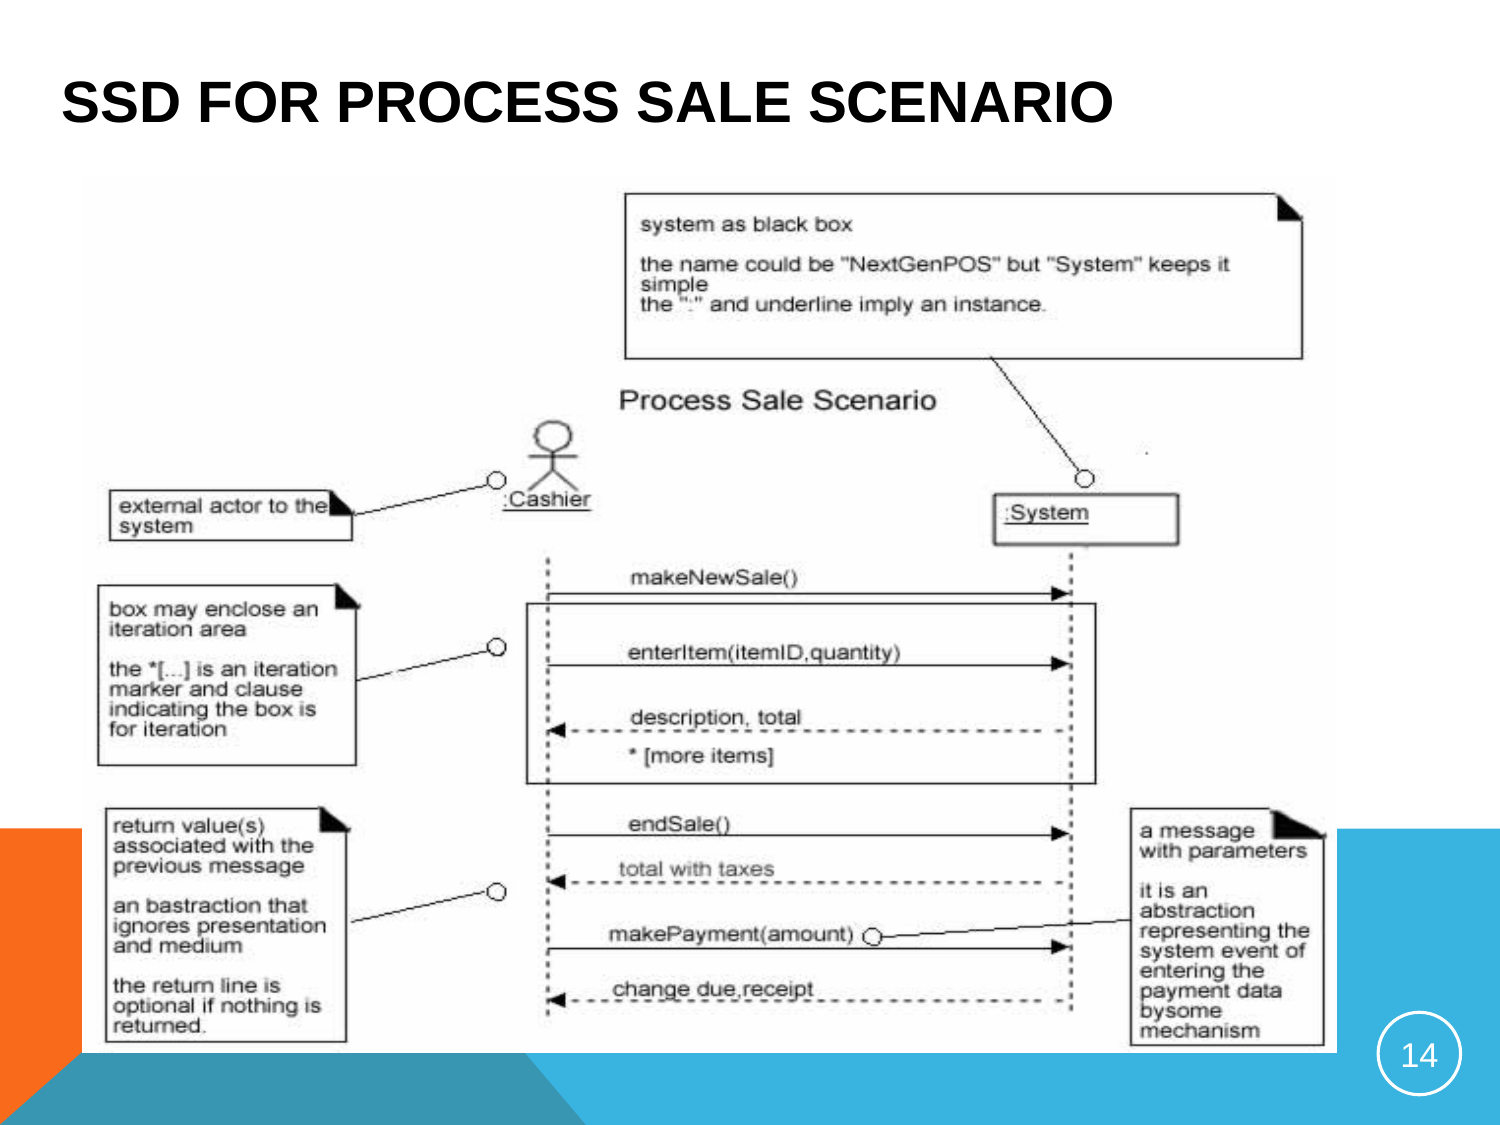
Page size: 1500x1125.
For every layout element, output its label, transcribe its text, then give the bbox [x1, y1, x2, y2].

slide_number 14 [1376, 1010, 1463, 1097]
title SSD for Process Sale scenario [46, 0, 1245, 200]
picture [81, 175, 1337, 1053]
